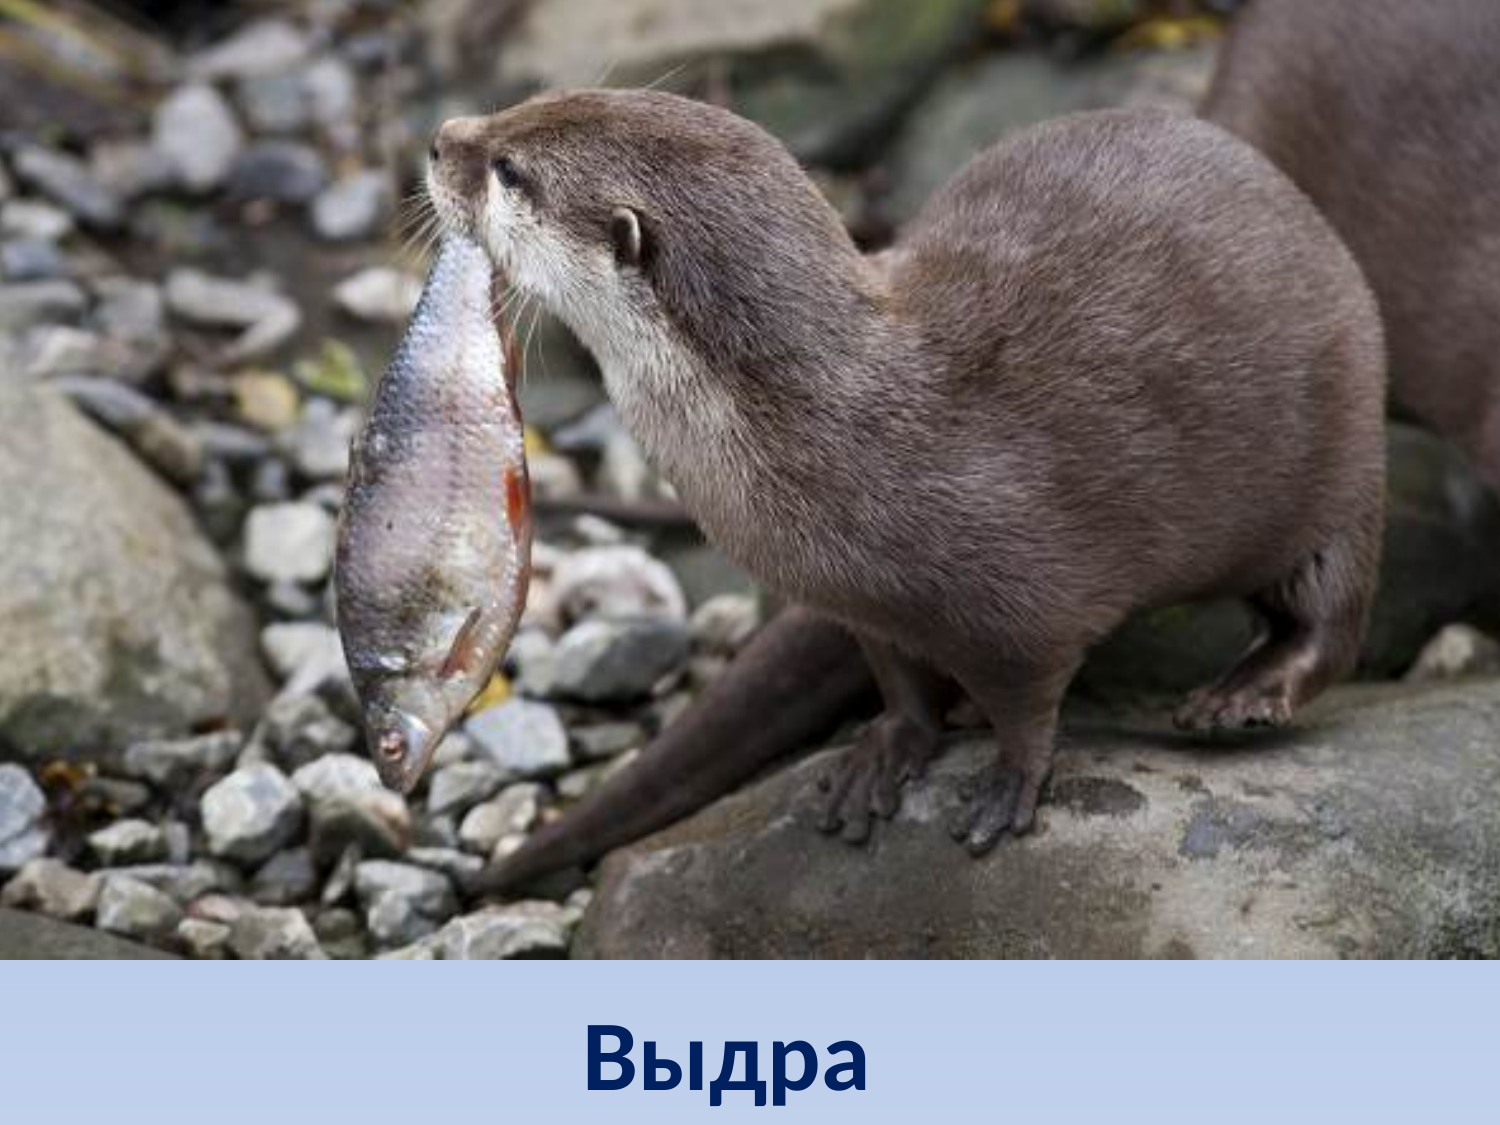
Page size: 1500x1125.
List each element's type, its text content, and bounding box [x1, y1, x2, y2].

picture [0, 0, 1500, 960]
text_box Выдра [567, 983, 886, 1119]
